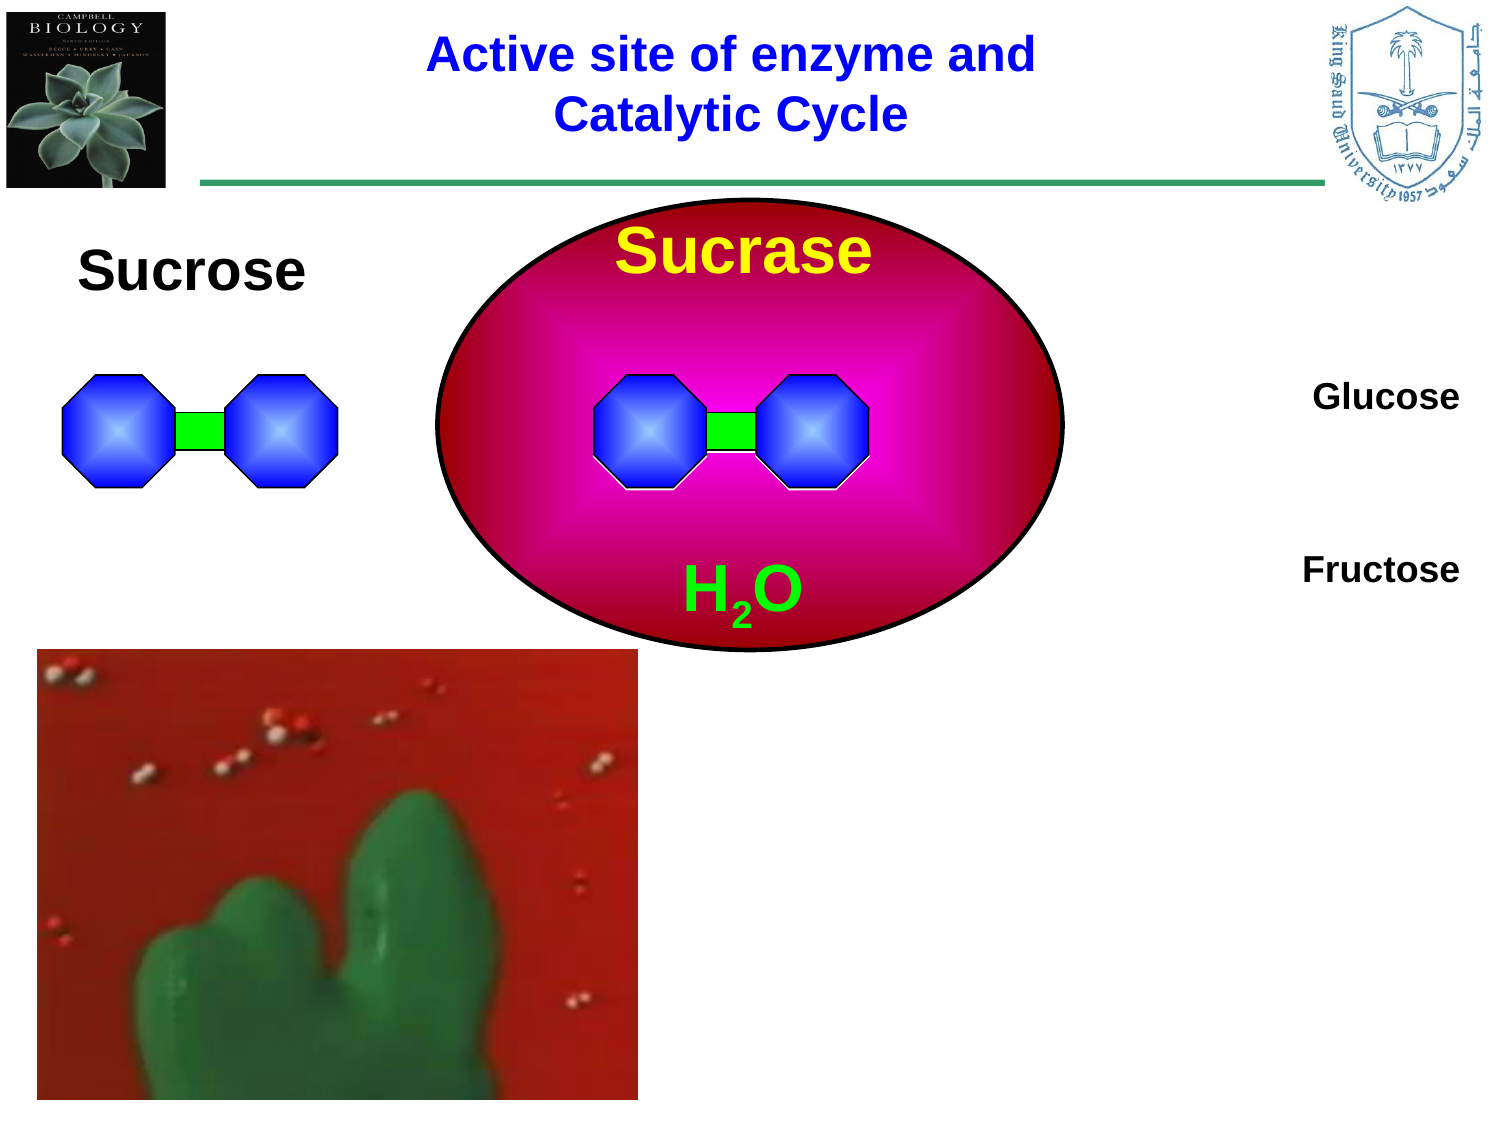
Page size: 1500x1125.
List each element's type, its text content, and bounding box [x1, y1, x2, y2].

text_box Sucrase [599, 216, 900, 295]
text_box Sucrose [62, 224, 338, 310]
text_box Glucose [1275, 364, 1475, 425]
text_box [678, 644, 822, 650]
picture [37, 649, 638, 1100]
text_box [5, 0, 1488, 209]
text_box [437, 227, 1063, 641]
text_box H2O [650, 537, 838, 644]
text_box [593, 376, 869, 490]
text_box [62, 374, 338, 488]
text_box Fructose [1275, 537, 1475, 598]
